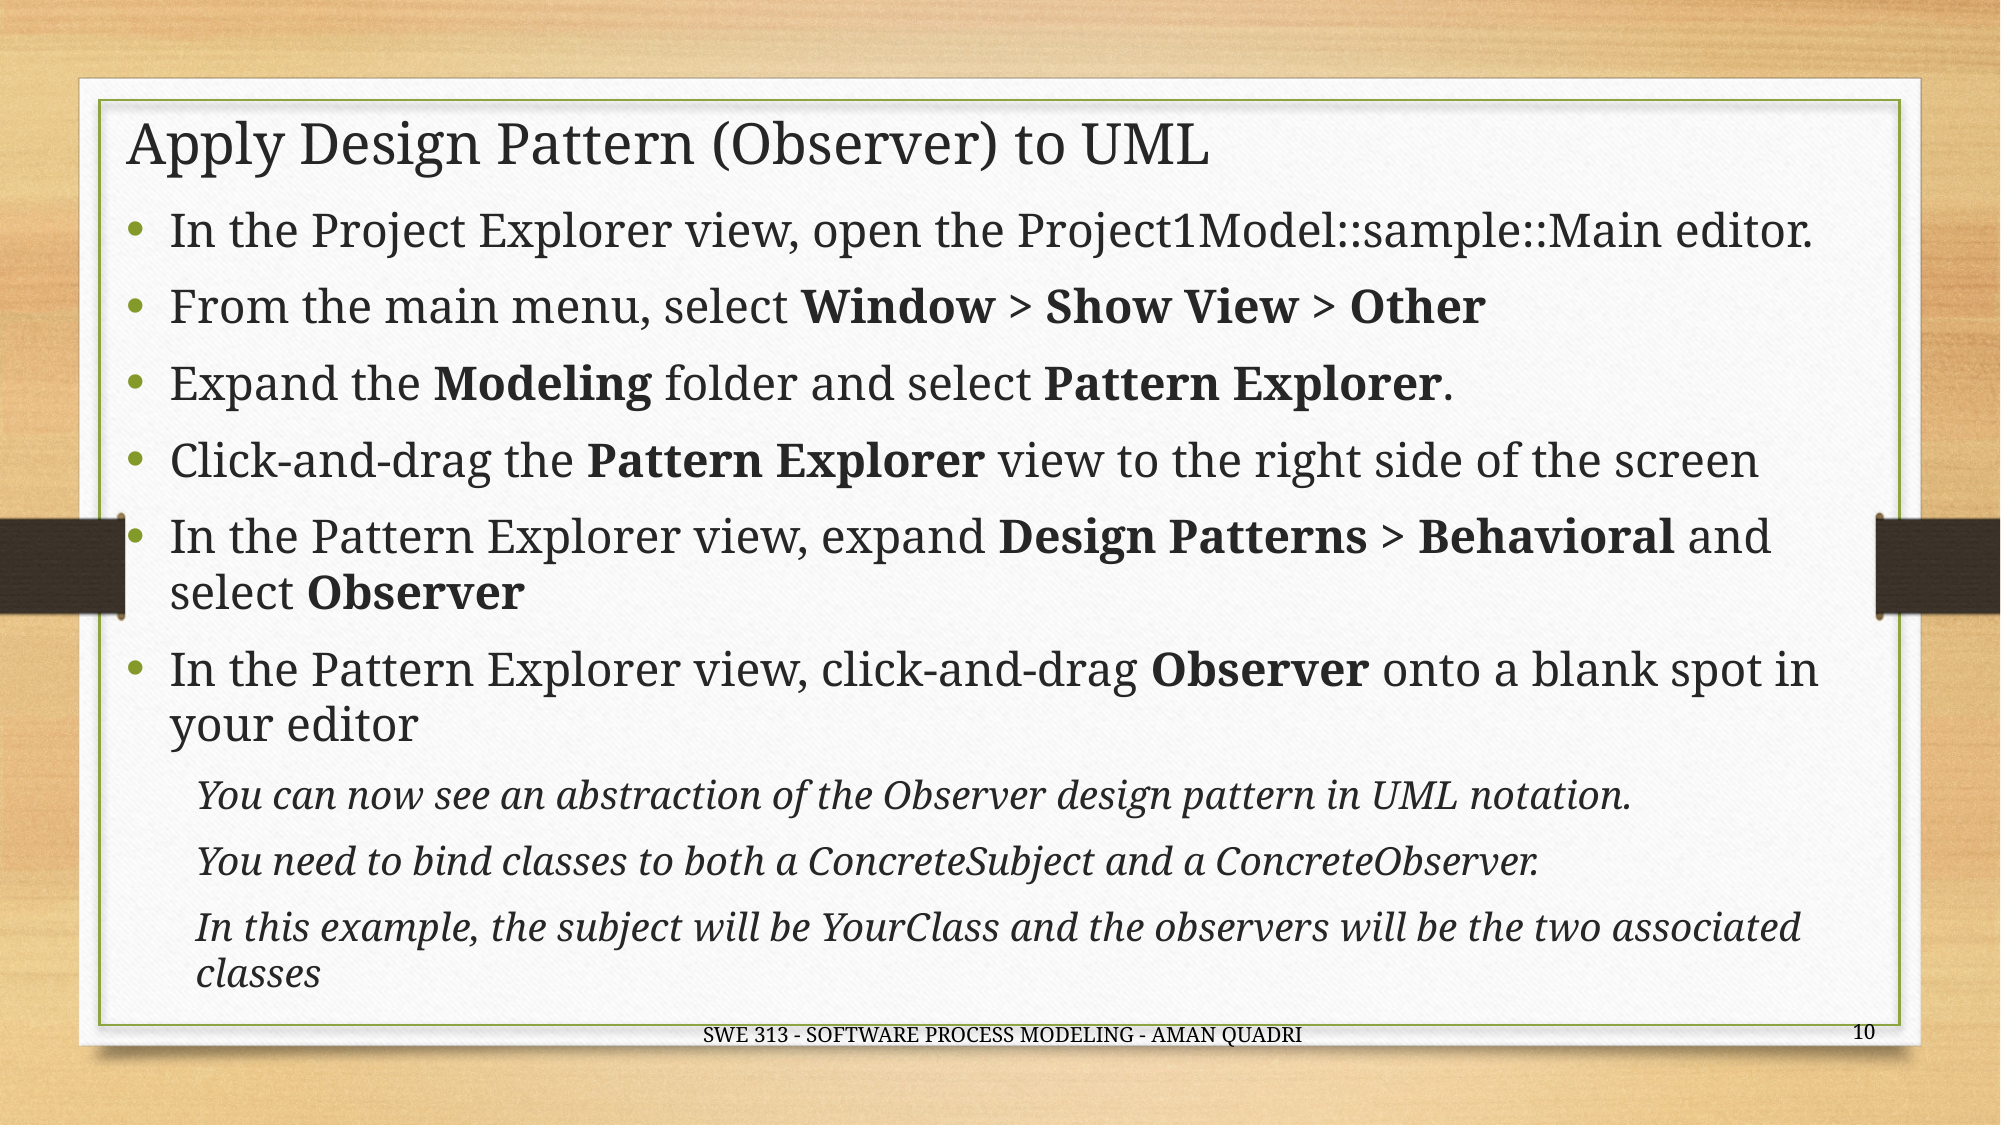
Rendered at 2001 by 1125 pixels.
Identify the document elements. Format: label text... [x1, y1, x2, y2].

title Apply Design Pattern (Observer) to UML [110, 99, 1895, 185]
list In the Project Explorer view, open the Project1Model::sample::Main editor. From the main menu, select Window > Show View > Other Expand the Modeling folder and select Pattern Explorer. Click-and-drag the Pattern Explorer view to the right side of the screen In the Pattern Explorer view, expand Design Patterns > Behavioral and select Observer In the Pattern Explorer view, click-and-drag Observer onto a blank spot in your editor You can now see an abstraction of the Observer design pattern in UML notation. You need to bind classes to both a ConcreteSubject and a ConcreteObserver. In this example, the subject will be YourClass and the observers will be the two associated classes [110, 193, 1895, 1012]
picture [0, 0, 2001, 1125]
footer SWE 313 - SOFTWARE PROCESS MODELING - AMAN QUADRI [403, 1020, 1602, 1049]
slide_number 10 [1801, 1010, 1891, 1056]
